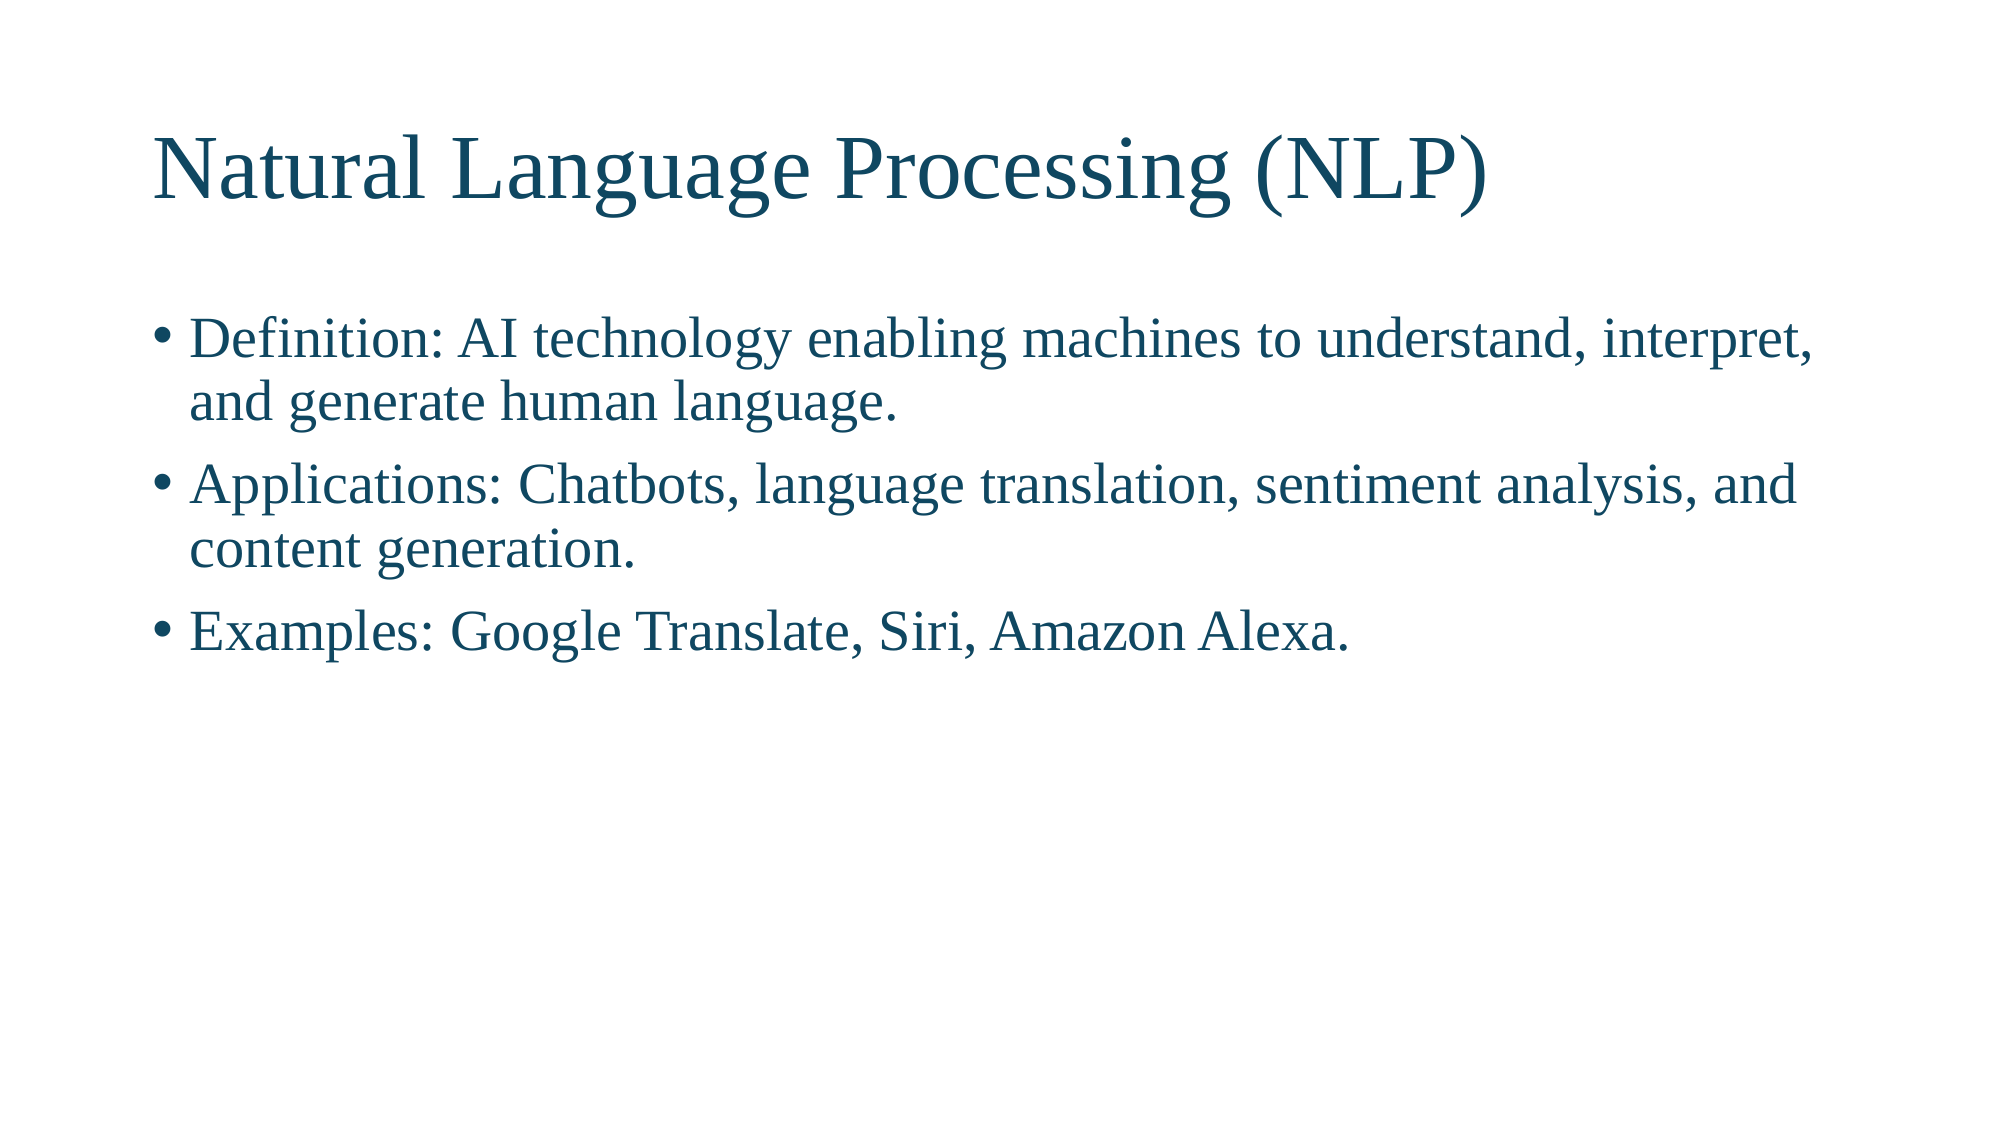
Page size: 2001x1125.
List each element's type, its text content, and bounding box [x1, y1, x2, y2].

list Definition: AI technology enabling machines to understand, interpret, and generate human language. Applications: Chatbots, language translation, sentiment analysis, and content generation. Examples: Google Translate, Siri, Amazon Alexa. [137, 299, 1863, 1014]
title Natural Language Processing (NLP) [137, 59, 1863, 278]
